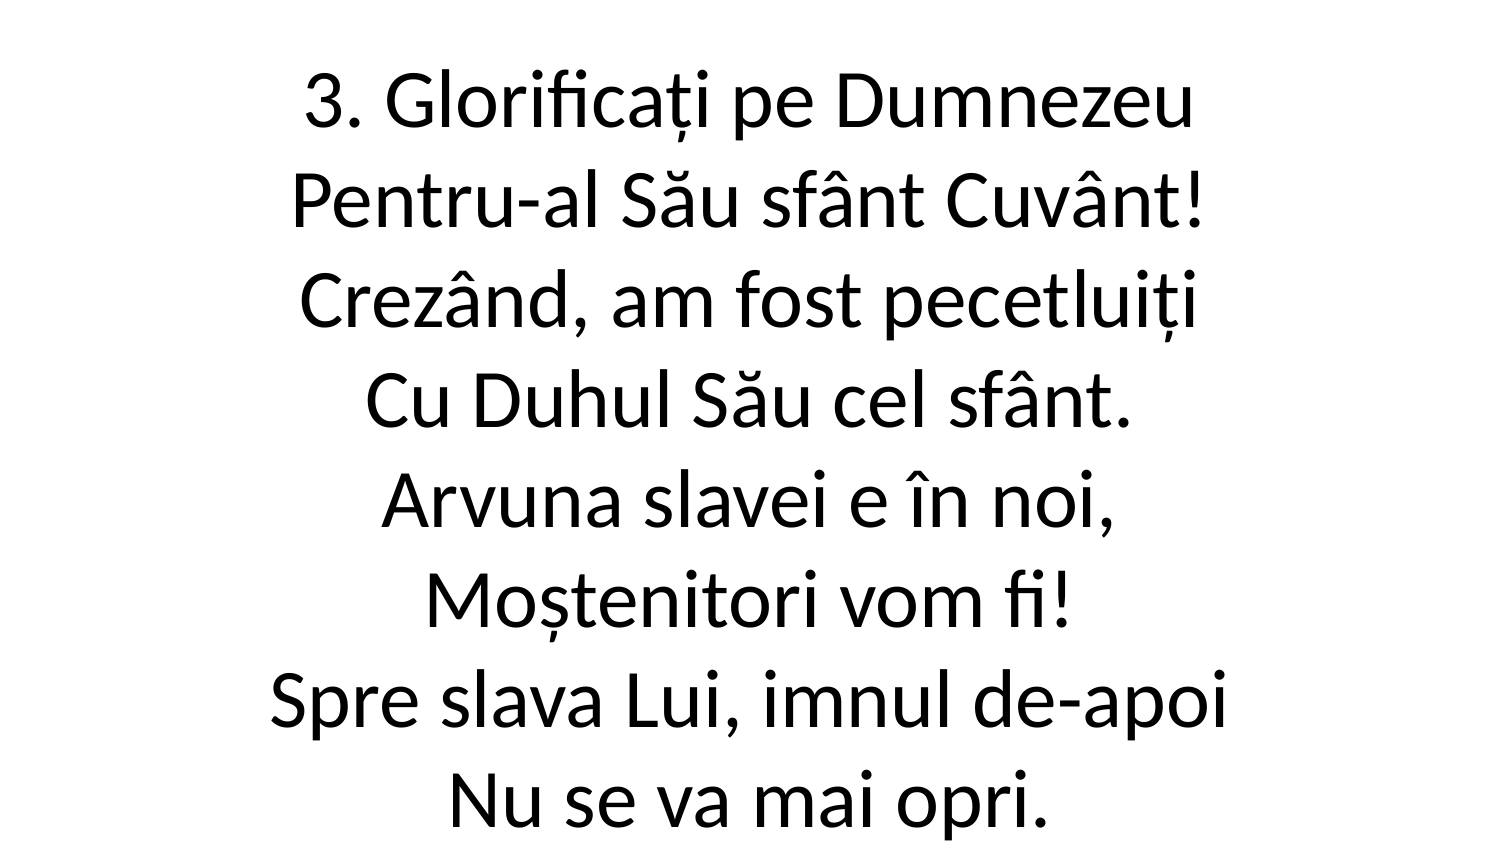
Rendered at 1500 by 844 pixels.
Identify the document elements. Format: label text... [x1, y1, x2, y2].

text_box 3. Glorificați pe Dumnezeu Pentru-al Său sfânt Cuvânt! Crezând, am fost pecetluiți Cu Duhul Său cel sfânt. Arvuna slavei e în noi, Moștenitori vom fi! Spre slava Lui, imnul de-apoi Nu se va mai opri. [254, 0, 1246, 844]
